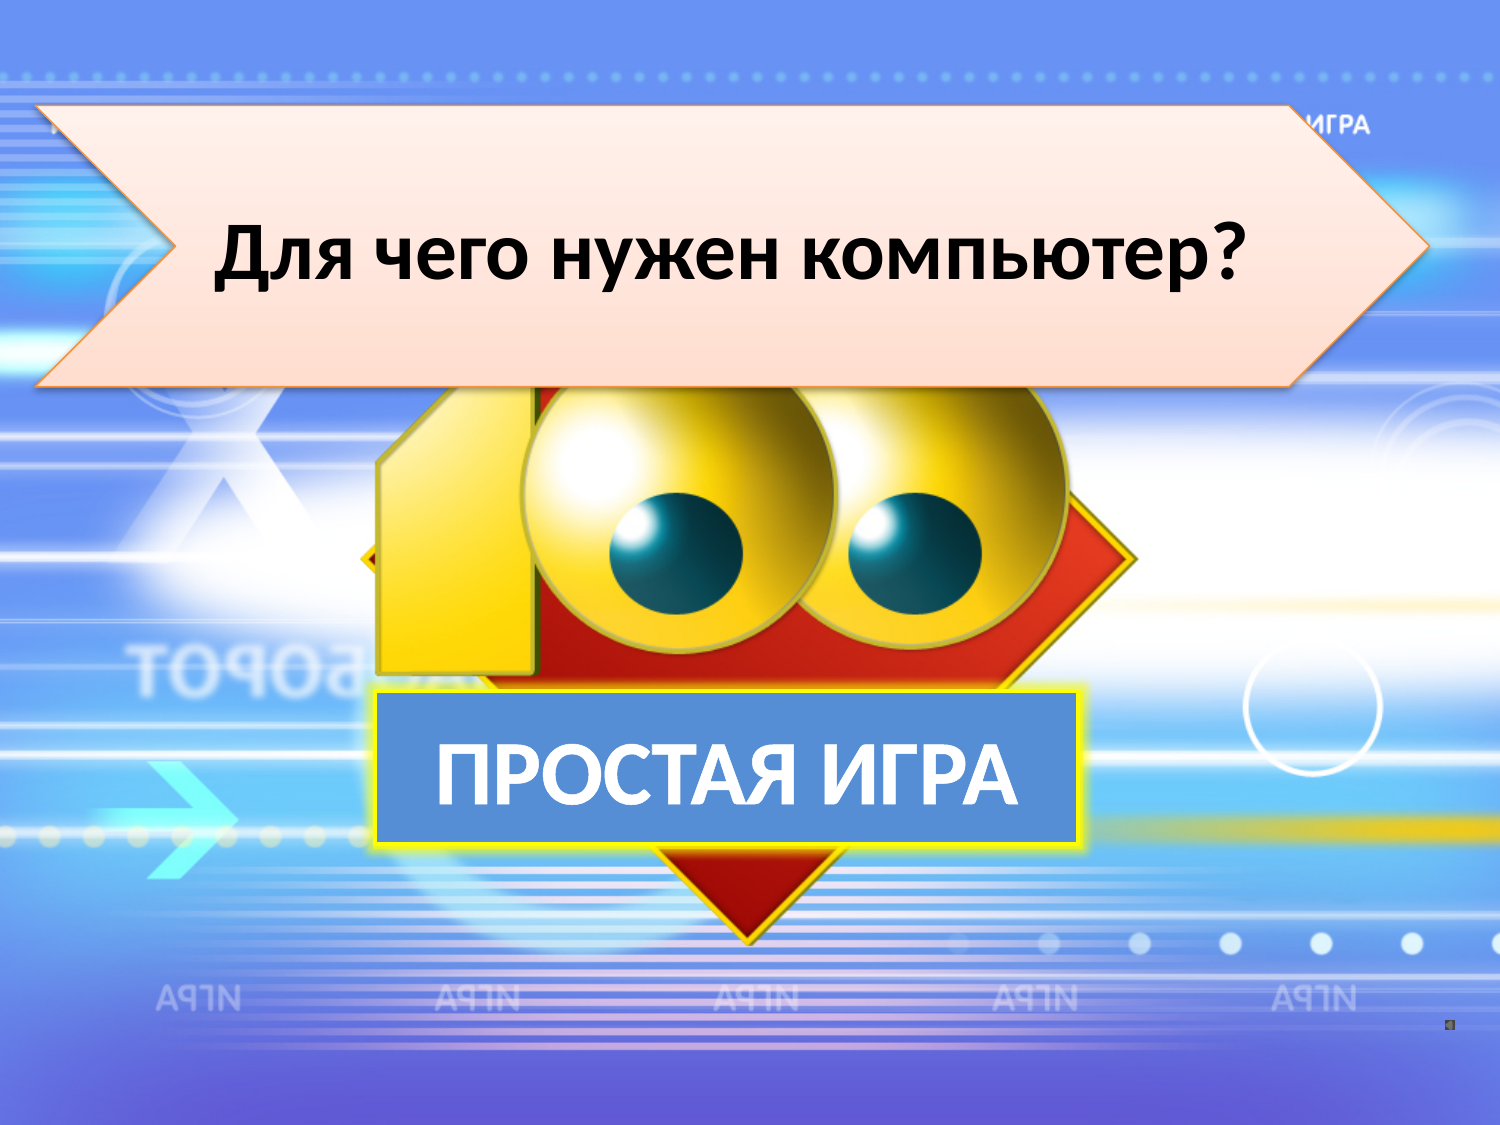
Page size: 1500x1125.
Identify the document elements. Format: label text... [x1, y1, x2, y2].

text_box Для чего нужен компьютер? [34, 104, 1431, 388]
text_box ПРОСТАЯ ИГРА [373, 689, 1080, 846]
picture [0, 0, 1500, 1125]
